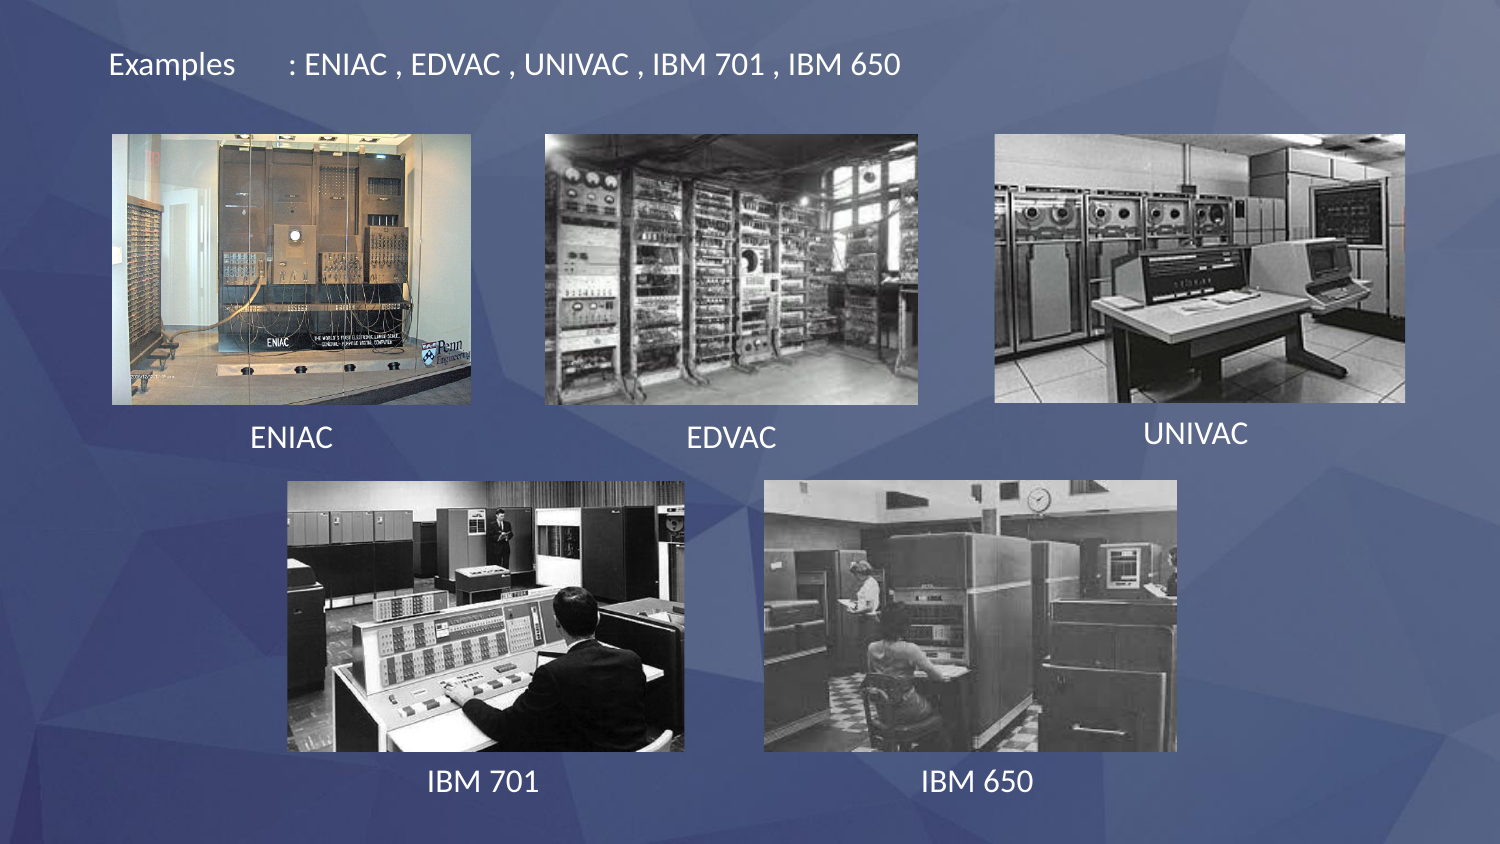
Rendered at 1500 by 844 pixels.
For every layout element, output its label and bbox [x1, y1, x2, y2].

text_box [764, 480, 1177, 810]
text_box [545, 134, 918, 466]
text_box [994, 134, 1406, 462]
text_box [287, 481, 685, 810]
picture [0, 0, 1500, 844]
text_box [112, 134, 472, 466]
